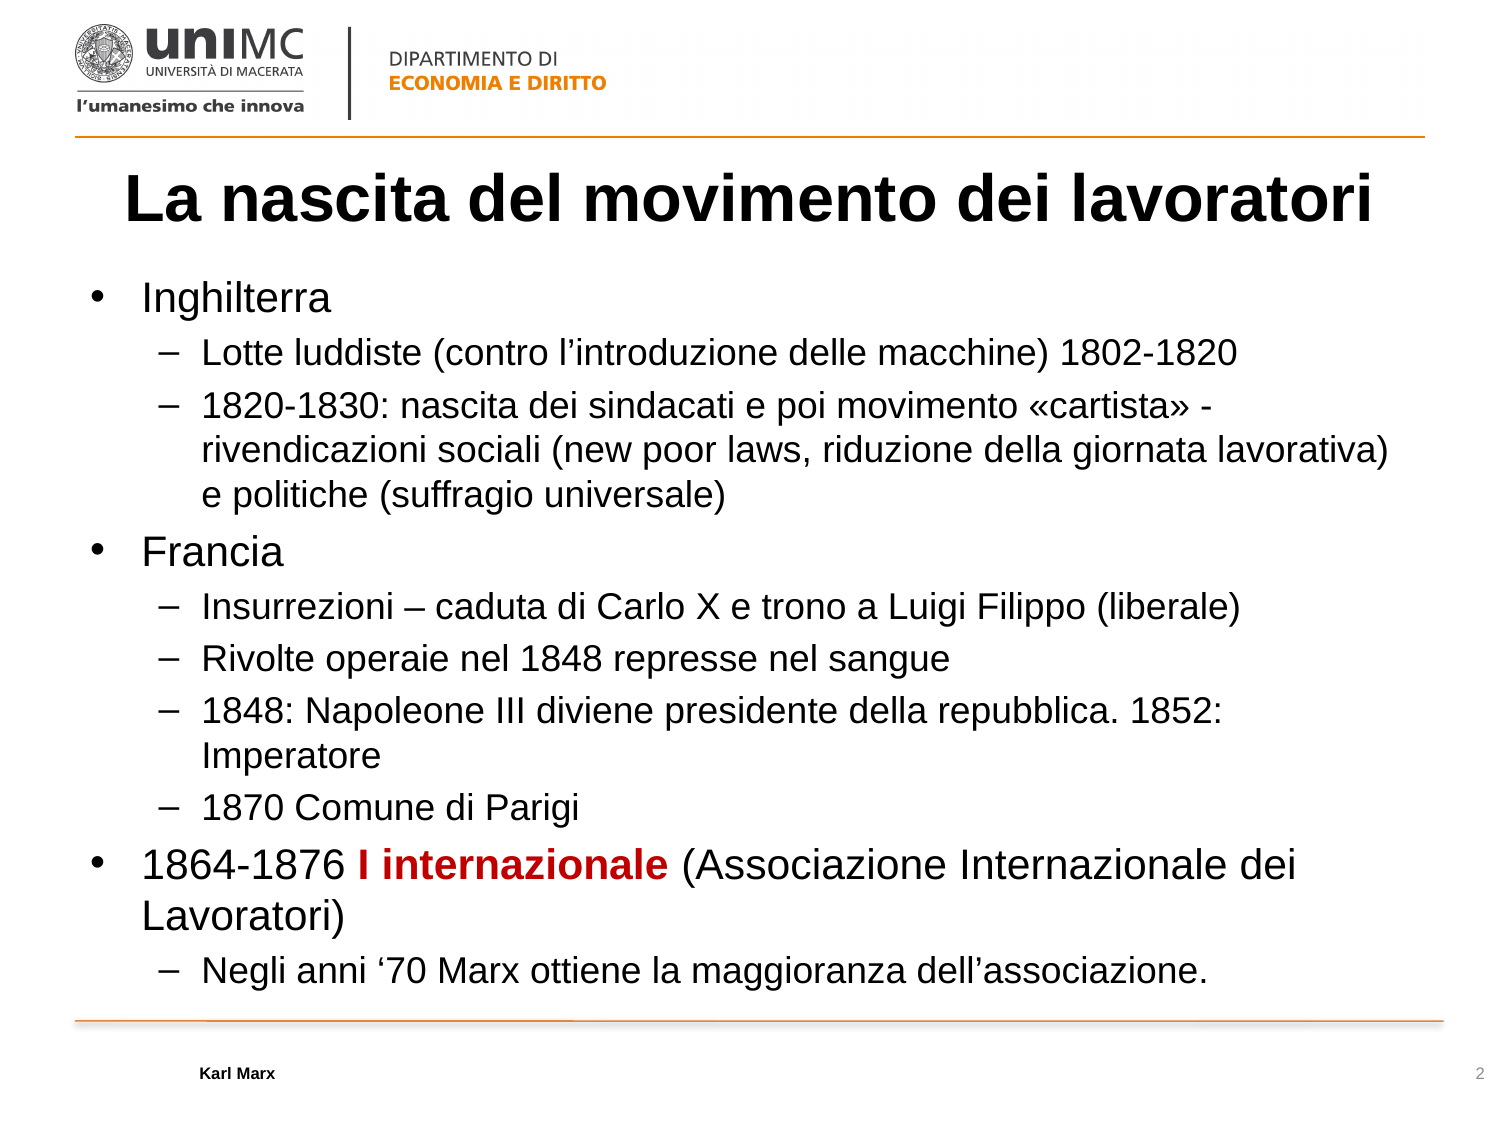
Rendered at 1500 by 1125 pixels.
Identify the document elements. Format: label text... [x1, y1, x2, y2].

slide_number 2 [1149, 1042, 1500, 1103]
footer Karl Marx [0, 1042, 475, 1103]
picture [75, 24, 1425, 138]
title La nascita del movimento dei lavoratori [75, 149, 1425, 241]
list Inghilterra Lotte luddiste (contro l’introduzione delle macchine) 1802-1820 1820-1830: nascita dei sindacati e poi movimento «cartista» - rivendicazioni sociali (new poor laws, riduzione della giornata lavorativa) e politiche (suffragio universale) Francia Insurrezioni – caduta di Carlo X e trono a Luigi Filippo (liberale) Rivolte operaie nel 1848 represse nel sangue 1848: Napoleone III diviene presidente della repubblica. 1852: Imperatore 1870 Comune di Parigi 1864-1876 I internazionale (Associazione Internazionale dei Lavoratori) Negli anni ‘70 Marx ottiene la maggioranza dell’associazione. [75, 262, 1425, 1005]
